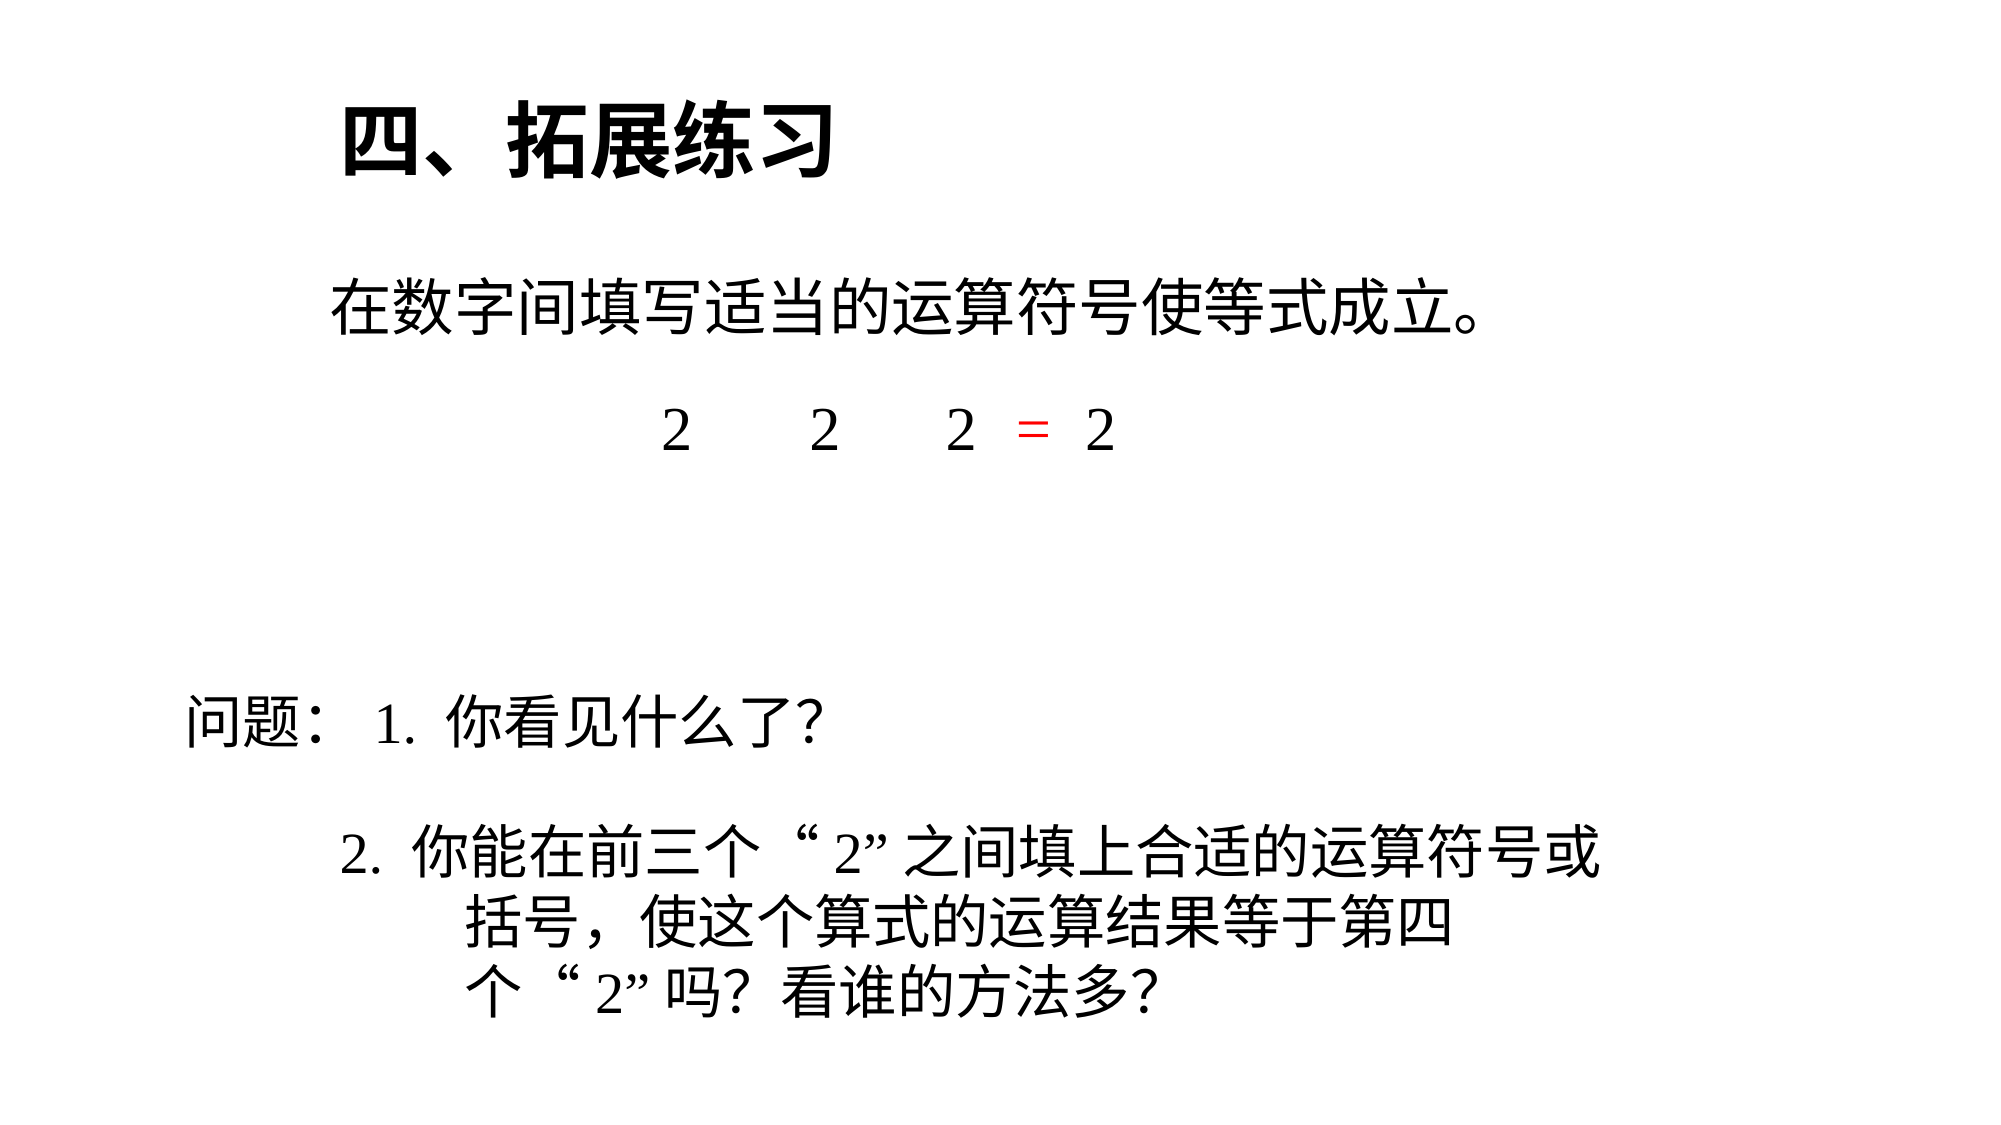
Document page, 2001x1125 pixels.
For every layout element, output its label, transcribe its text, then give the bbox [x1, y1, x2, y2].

text_box 2 [1073, 430, 1142, 570]
text_box = [1000, 430, 1073, 570]
text_box 2 [794, 430, 866, 570]
text_box 问题：1. 你看见什么了？ [170, 677, 1739, 763]
text_box 2. 你能在前三个“2”之间填上合适的运算符号或括号，使这个算式的运算结果等于第四个“2”吗？看谁的方法多？ [324, 807, 1638, 1033]
text_box 四、拓展练习 [324, 68, 1331, 208]
text_box 2 [930, 430, 1000, 570]
text_box 在数字间填写适当的运算符号使等式成立。 [314, 256, 1721, 354]
text_box 2 [646, 430, 718, 570]
